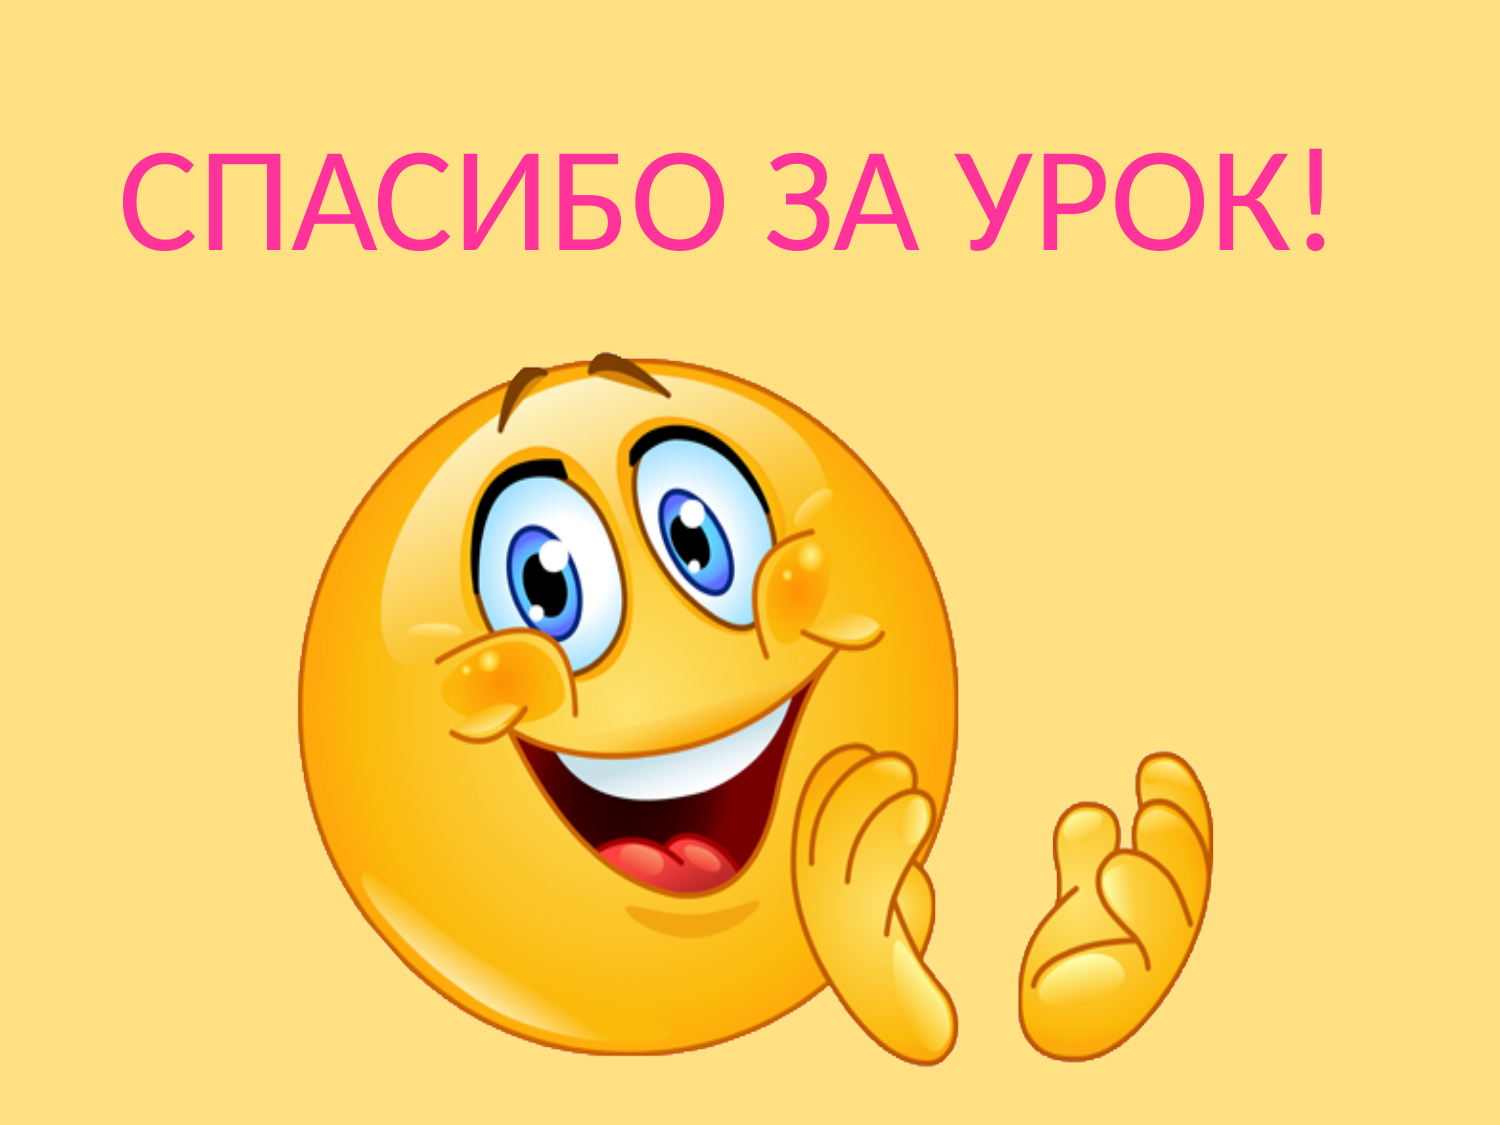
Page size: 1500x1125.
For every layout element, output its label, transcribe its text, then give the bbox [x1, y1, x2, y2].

picture [277, 326, 1235, 1095]
list СПАСИБО ЗА УРОК! [103, 113, 1397, 1014]
